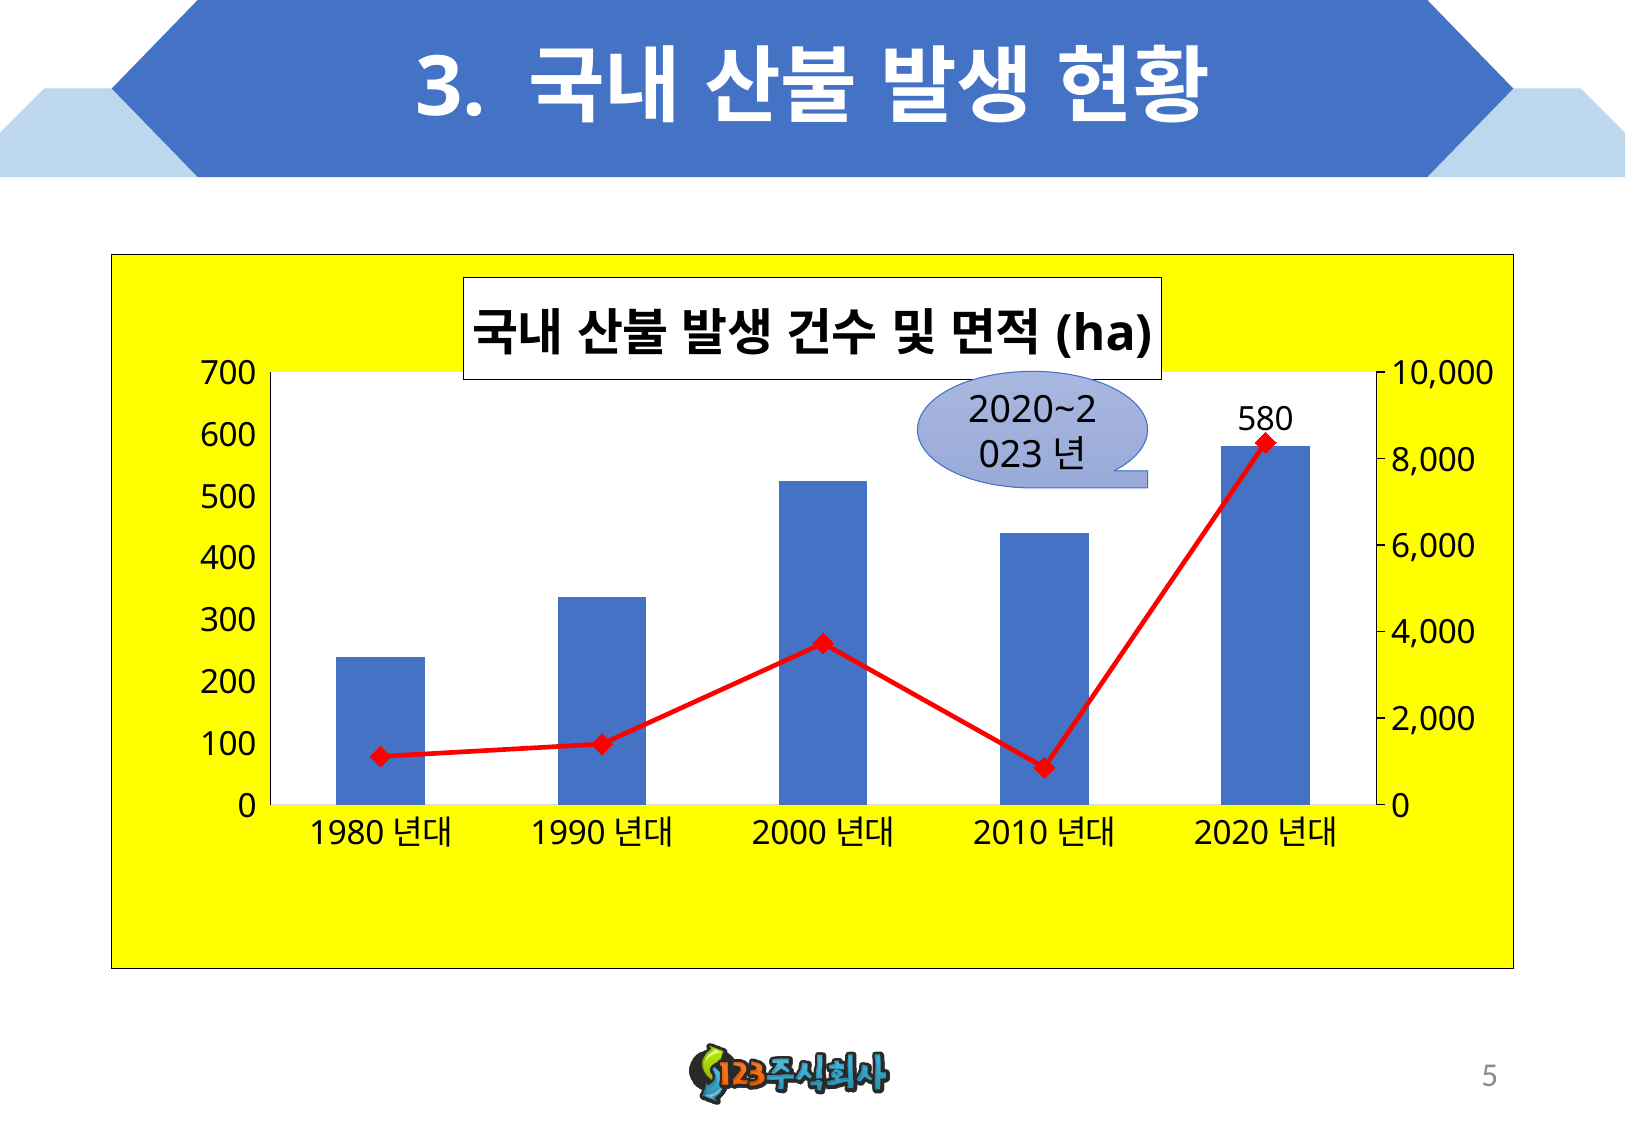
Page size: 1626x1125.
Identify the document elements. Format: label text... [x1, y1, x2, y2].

title 3. 국내 산불 발생 현황 [0, 0, 1625, 178]
picture [679, 1032, 899, 1114]
slide_number 5 [1147, 1042, 1514, 1103]
chart [111, 254, 1514, 969]
